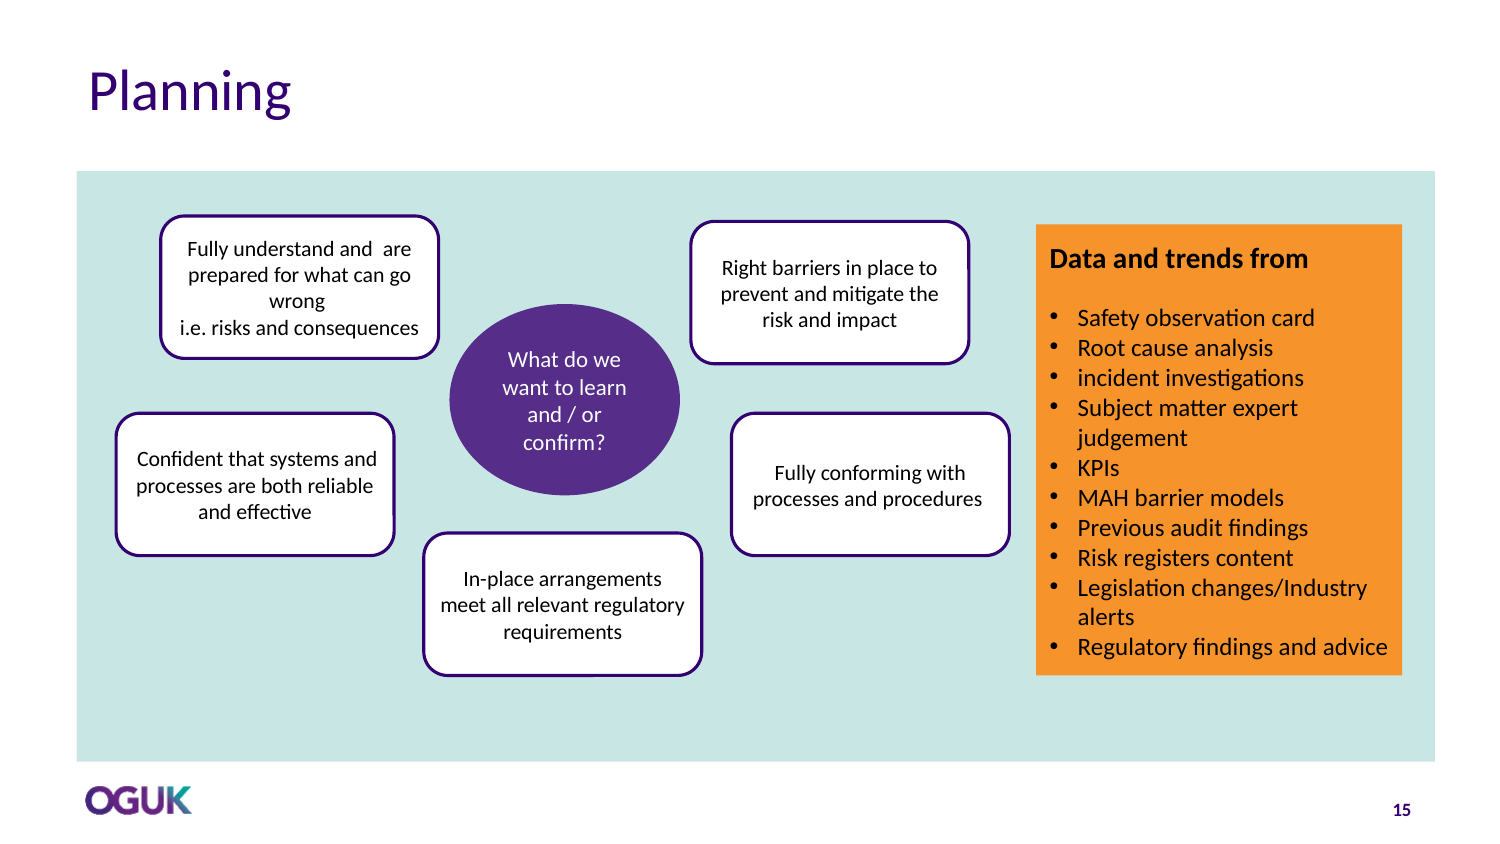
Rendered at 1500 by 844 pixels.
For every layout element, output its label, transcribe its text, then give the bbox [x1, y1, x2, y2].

title Planning [88, 38, 1412, 145]
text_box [116, 215, 1010, 676]
text_box Data and trends from Safety observation card Root cause analysis incident investigations Subject matter expert judgement KPIs MAH barrier models Previous audit findings Risk registers content Legislation changes/Industry alerts Regulatory findings and advice [1035, 223, 1403, 677]
text_box [76, 170, 1436, 763]
slide_number 15 [1352, 800, 1412, 818]
picture [76, 778, 200, 822]
